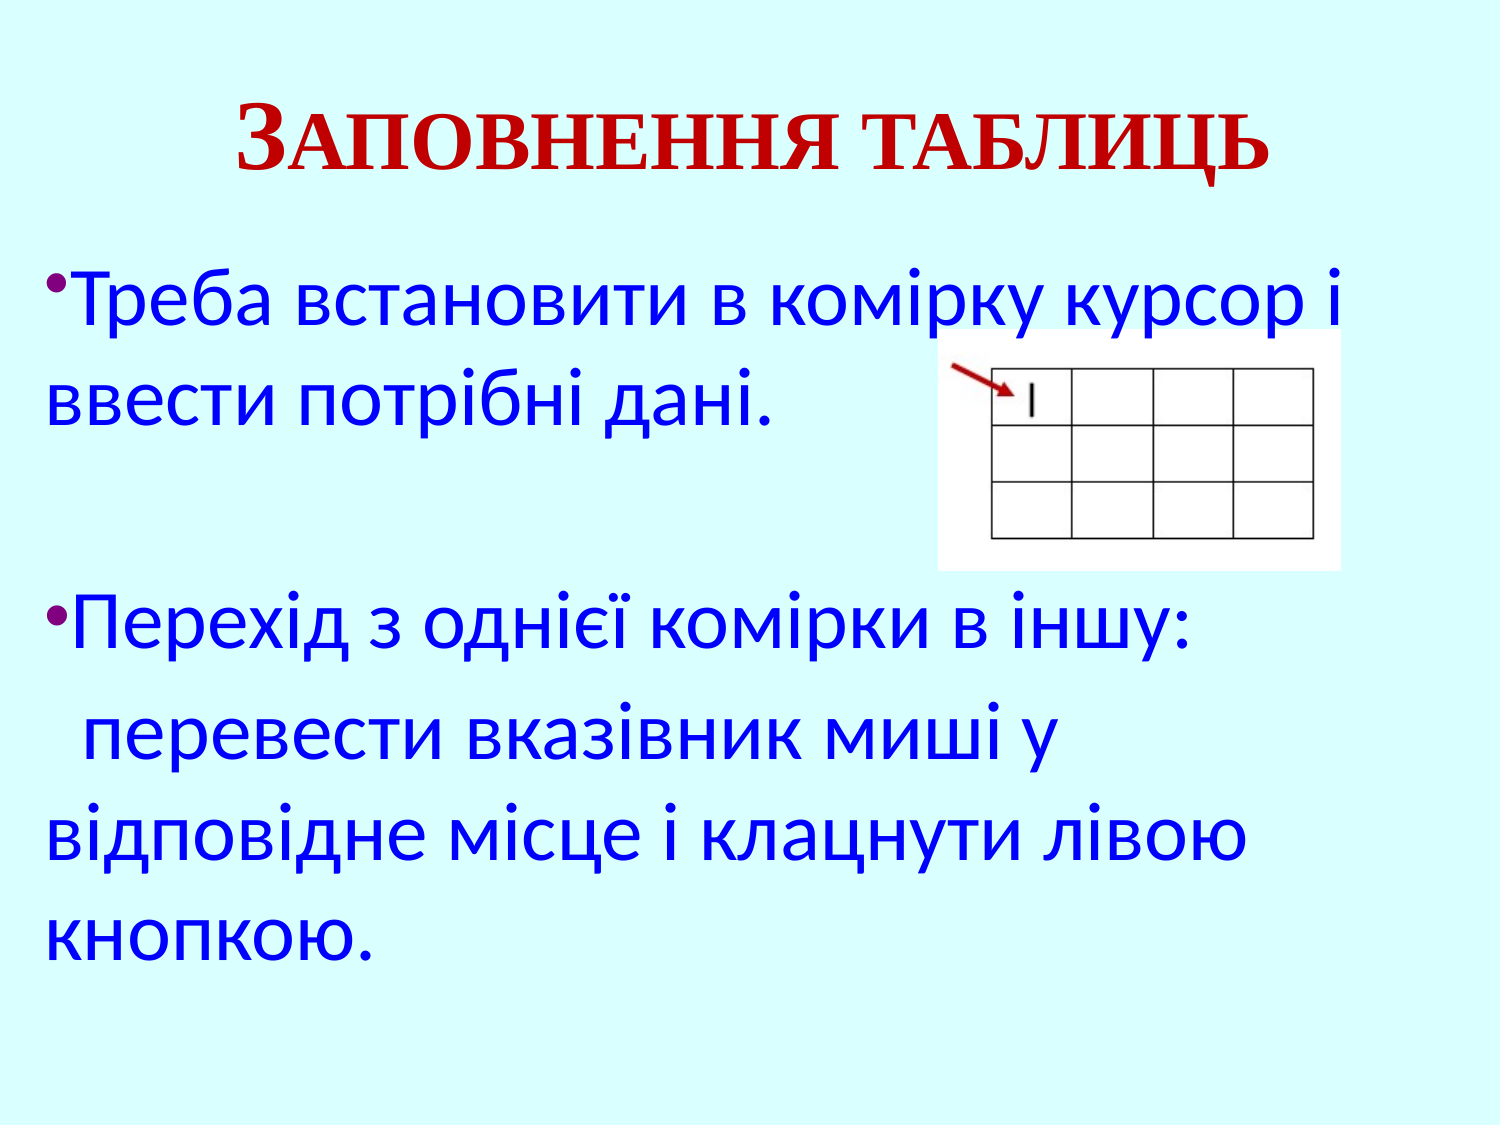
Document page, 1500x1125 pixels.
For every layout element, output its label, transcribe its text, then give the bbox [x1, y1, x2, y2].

picture [938, 329, 1341, 571]
title Заповнення таблиць [0, 30, 1500, 219]
list Треба встановити в комірку курсор і ввести потрібні дані. Перехід з однієї комірки в іншу: перевести вказівник миші у відповідне місце і клацнути лівою кнопкою. [29, 234, 1412, 1012]
